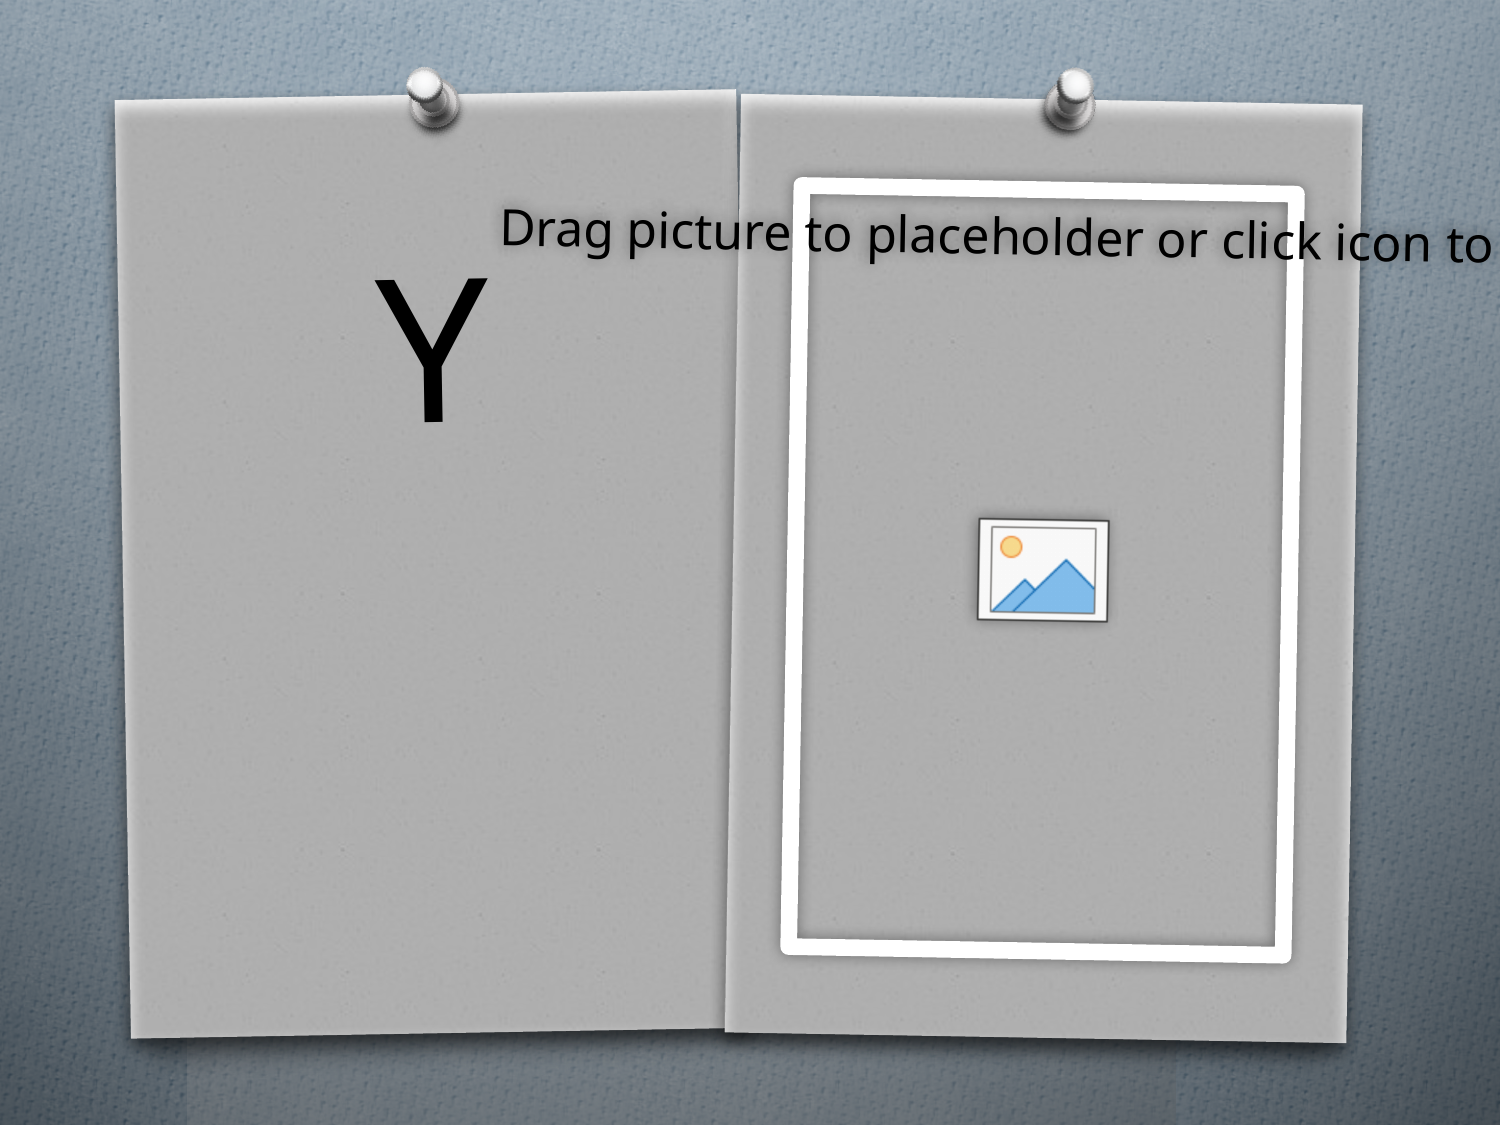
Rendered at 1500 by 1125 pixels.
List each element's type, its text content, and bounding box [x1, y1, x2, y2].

picture [803, 197, 1282, 943]
picture [1016, 41, 1138, 162]
title Y [179, 222, 687, 475]
picture [375, 33, 497, 157]
